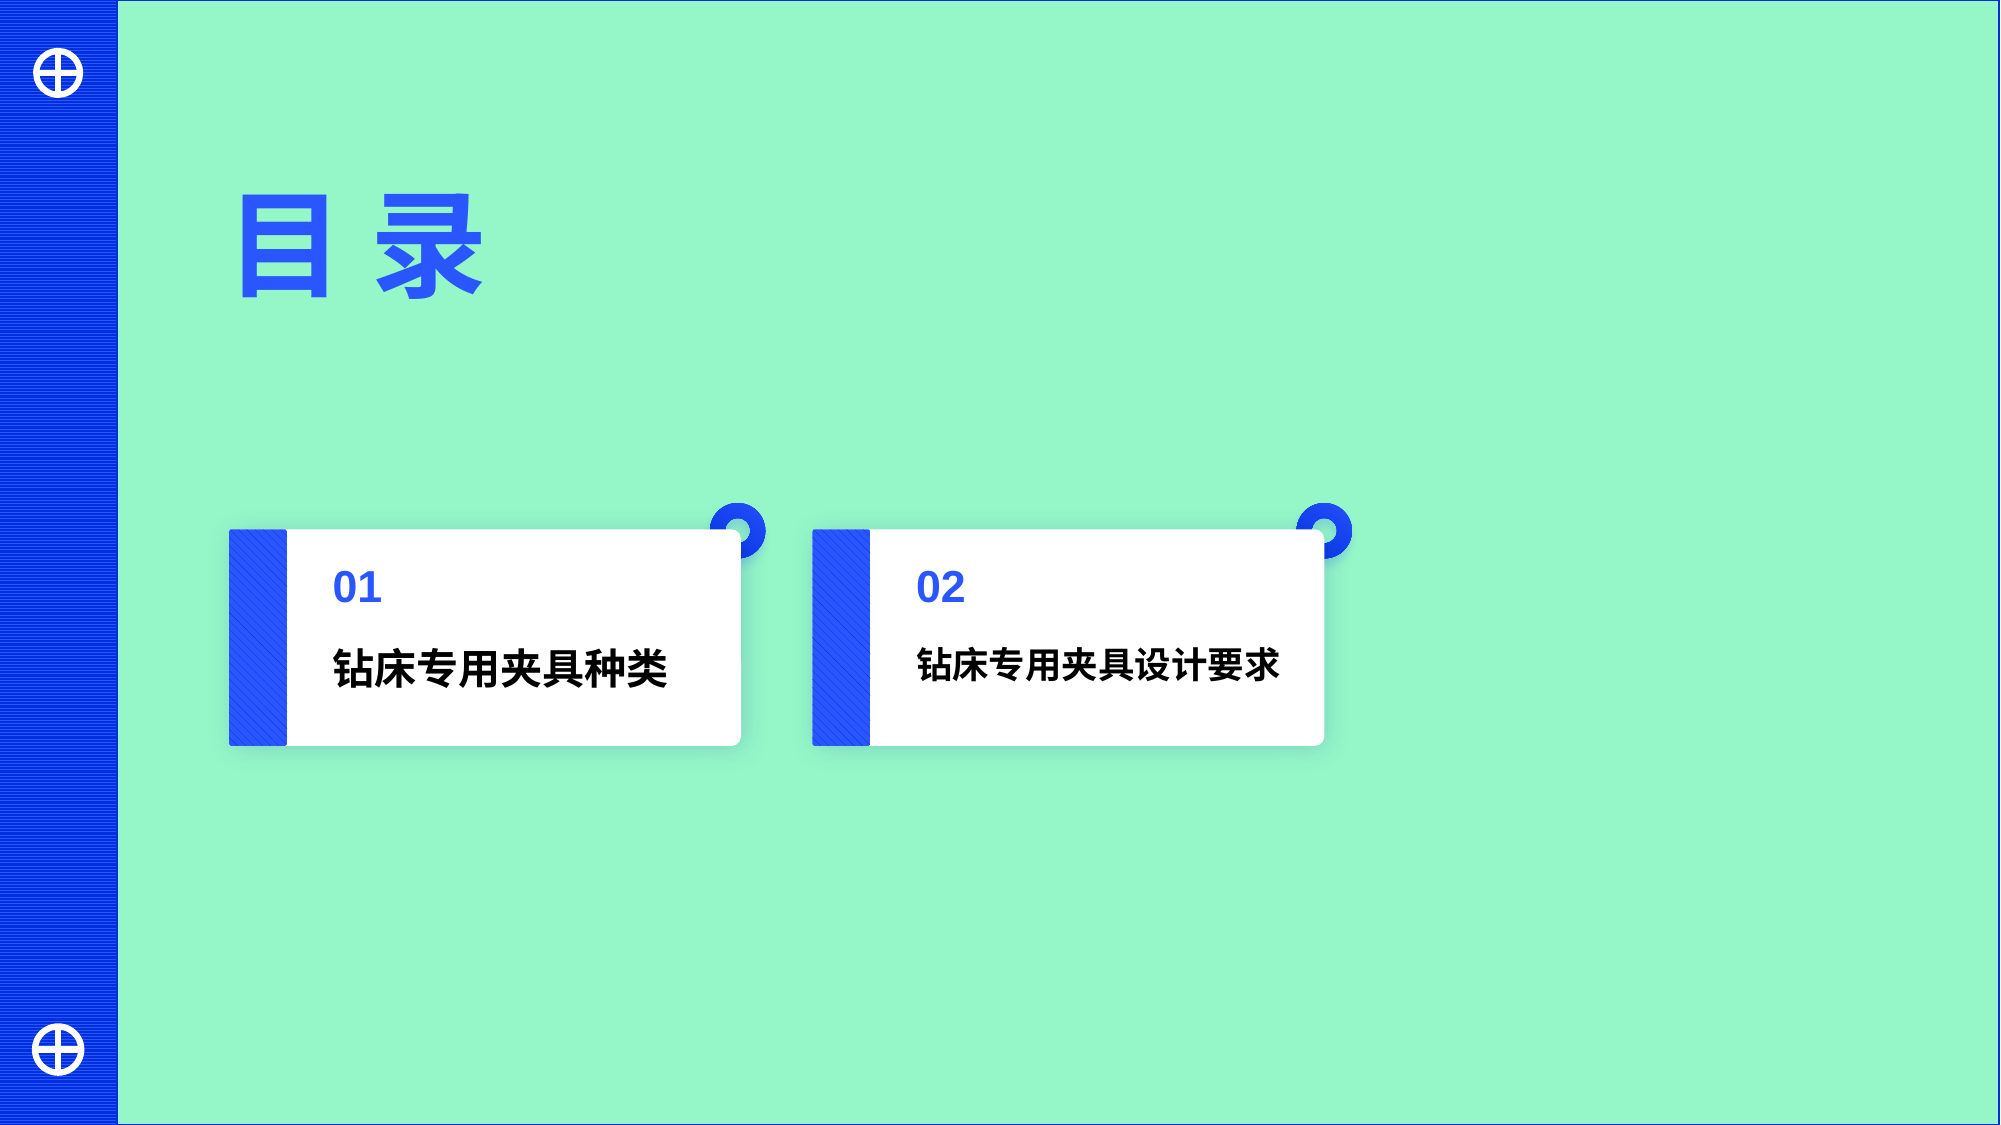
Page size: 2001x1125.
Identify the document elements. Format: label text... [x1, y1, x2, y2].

text_box 01 [318, 550, 416, 620]
text_box [711, 501, 767, 552]
text_box 钻床专用夹具设计要求 [901, 634, 1313, 735]
text_box [831, 528, 1326, 748]
text_box 目 录 [211, 163, 520, 322]
text_box [228, 528, 289, 748]
text_box [247, 528, 743, 748]
text_box [811, 528, 872, 748]
text_box 02 [901, 550, 999, 620]
text_box 钻床专用夹具种类 [318, 634, 730, 735]
text_box [1297, 501, 1353, 554]
